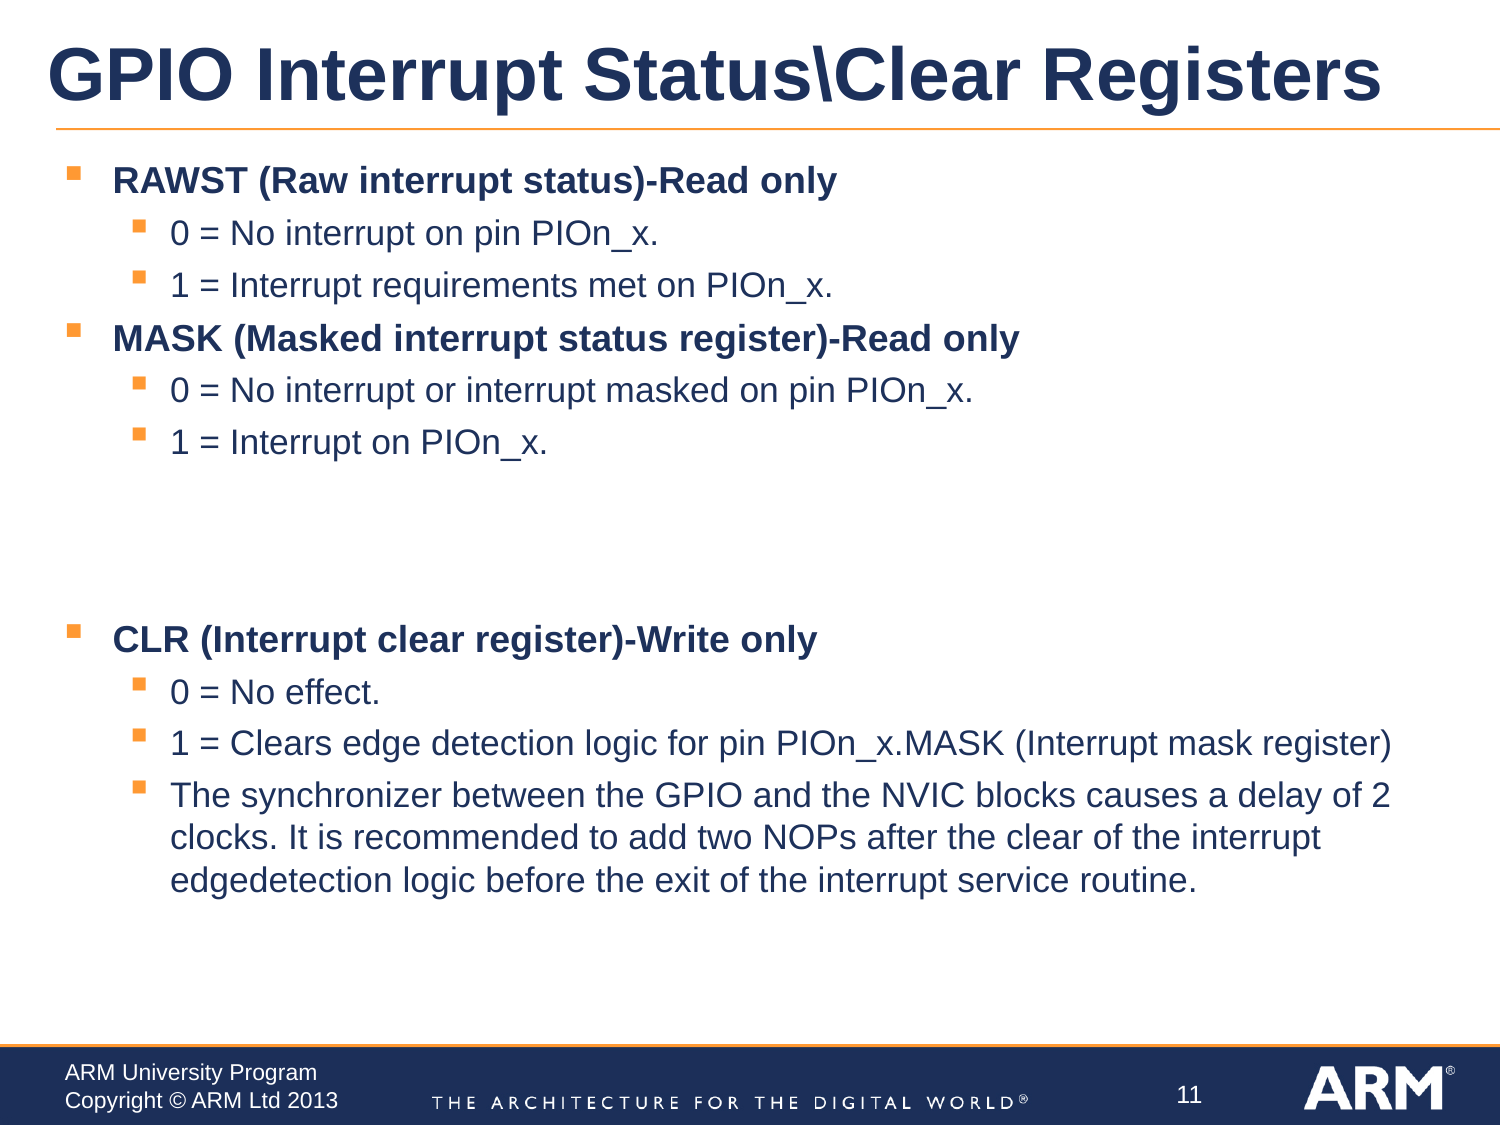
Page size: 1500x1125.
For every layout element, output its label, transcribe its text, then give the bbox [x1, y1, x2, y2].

title GPIO Interrupt Status\Clear Registers [34, 1, 1500, 141]
picture [0, 1048, 1500, 1125]
list RAWST (Raw interrupt status)-Read only 0 = No interrupt on pin PIOn_x. 1 = Interrupt requirements met on PIOn_x. MASK (Masked interrupt status register)-Read only 0 = No interrupt or interrupt masked on pin PIOn_x. 1 = Interrupt on PIOn_x. CLR (Interrupt clear register)-Write only 0 = No effect. 1 = Clears edge detection logic for pin PIOn_x.MASK (Interrupt mask register) The synchronizer between the GPIO and the NVIC blocks causes a delay of 2 clocks. It is recommended to add two NOPs after the clear of the interrupt edgedetection logic before the exit of the interrupt service routine. [49, 149, 1466, 1040]
